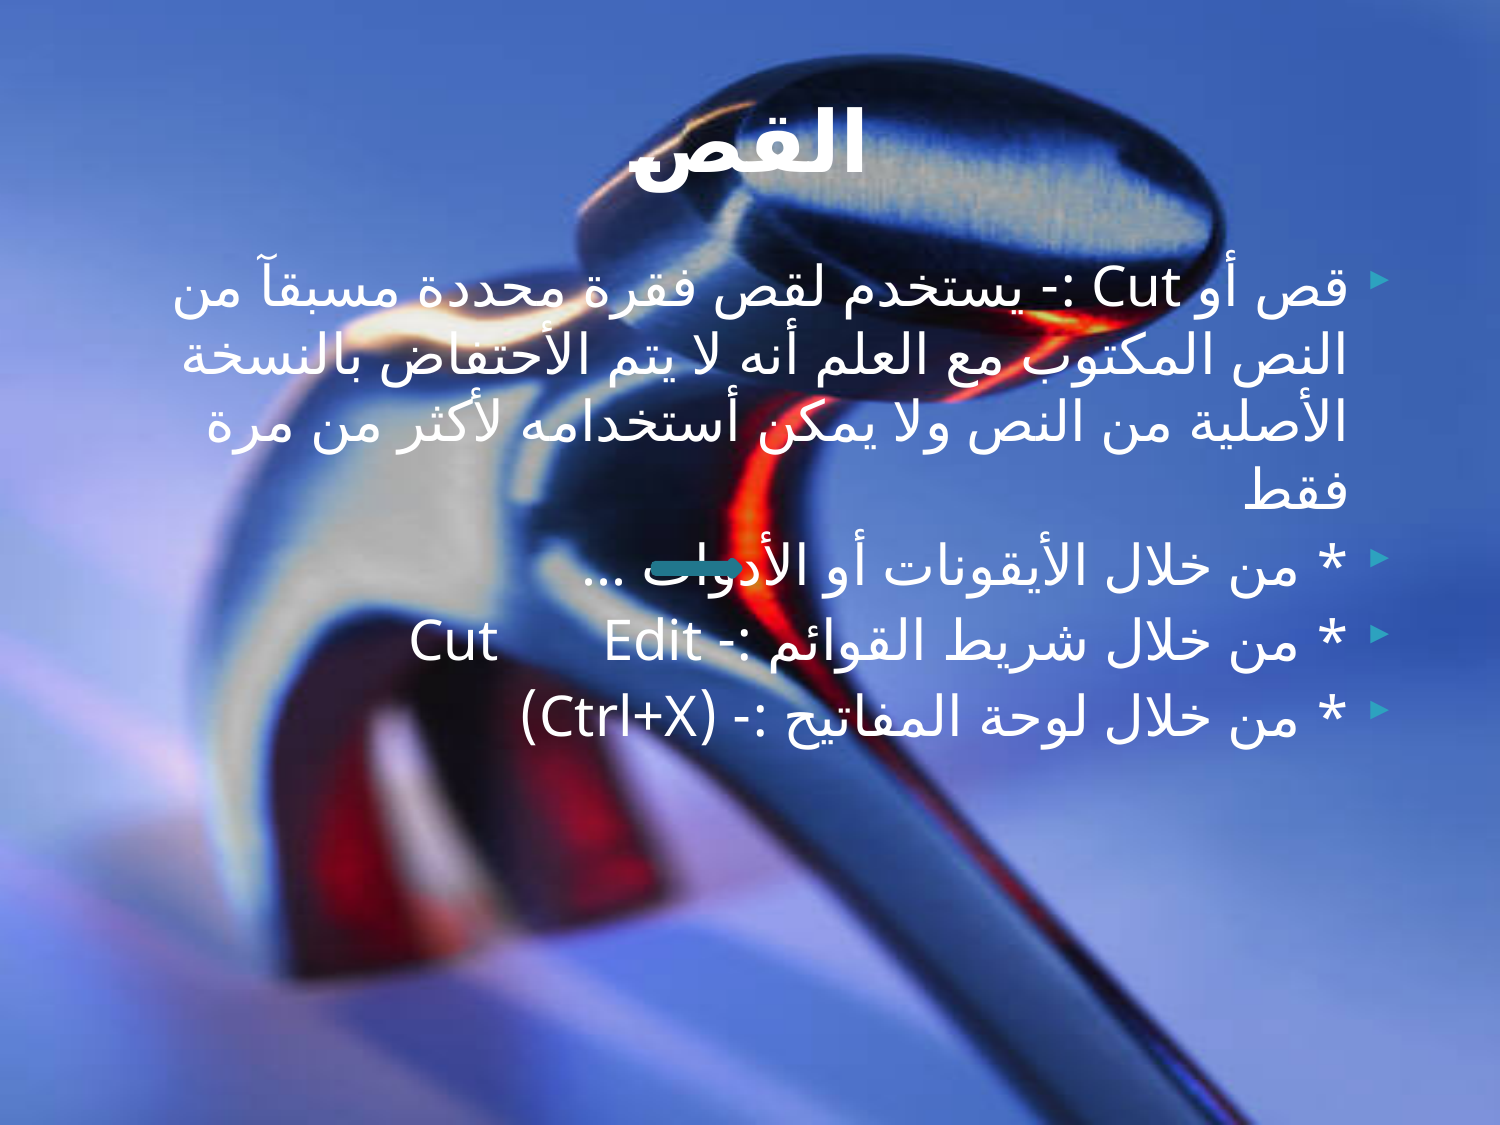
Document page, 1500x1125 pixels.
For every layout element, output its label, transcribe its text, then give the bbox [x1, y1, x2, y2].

title القص [75, 45, 1425, 233]
picture [0, 0, 1500, 1125]
list قص أو Cut :- يستخدم لقص فقرة محددة مسبقآ من النص المكتوب مع العلم أنه لا يتم الأحتفاض بالنسخة الأصلية من النص ولا يمكن أستخدامه لأكثر من مرة فقط * من خلال الأيقونات أو الأدوات ... * من خلال شريط القوائم :- Cut Edit * من خلال لوحة المفاتيح :- (Ctrl+X) [75, 243, 1425, 986]
text_box [650, 557, 743, 579]
